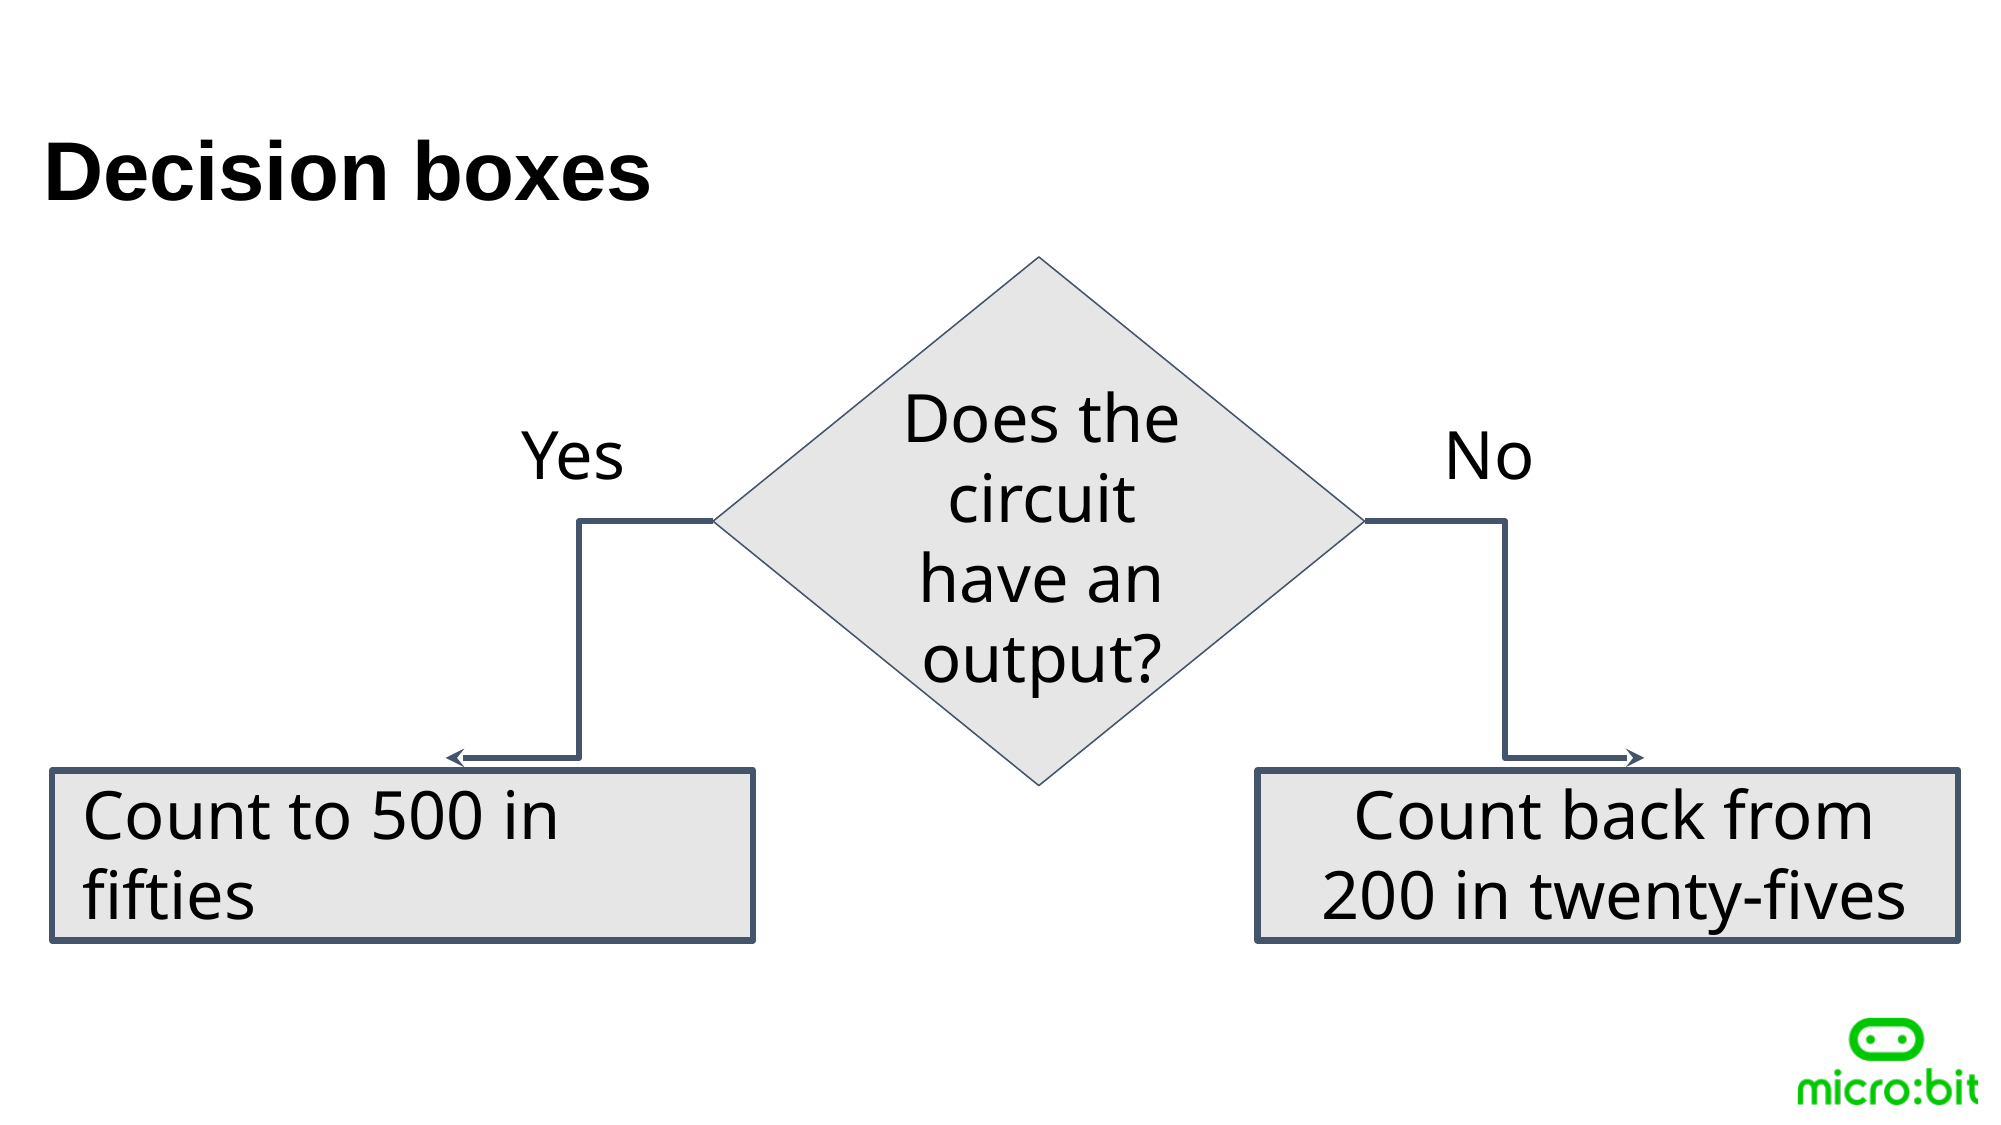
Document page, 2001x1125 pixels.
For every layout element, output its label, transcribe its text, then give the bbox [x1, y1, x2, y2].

text_box Does the circuit have an output? [885, 360, 1199, 589]
text_box [1257, 770, 1959, 941]
text_box Count back from 200 in twenty-fives [1289, 757, 1941, 851]
text_box [911, 256, 1166, 360]
text_box Decision boxes [28, 23, 1780, 847]
text_box Yes [506, 397, 650, 491]
text_box No [1428, 397, 1572, 491]
text_box [714, 381, 1364, 786]
picture [1797, 1017, 1978, 1106]
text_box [445, 520, 714, 759]
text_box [1364, 520, 1645, 759]
text_box [52, 770, 754, 941]
text_box Count to 500 in fifties [67, 757, 754, 851]
